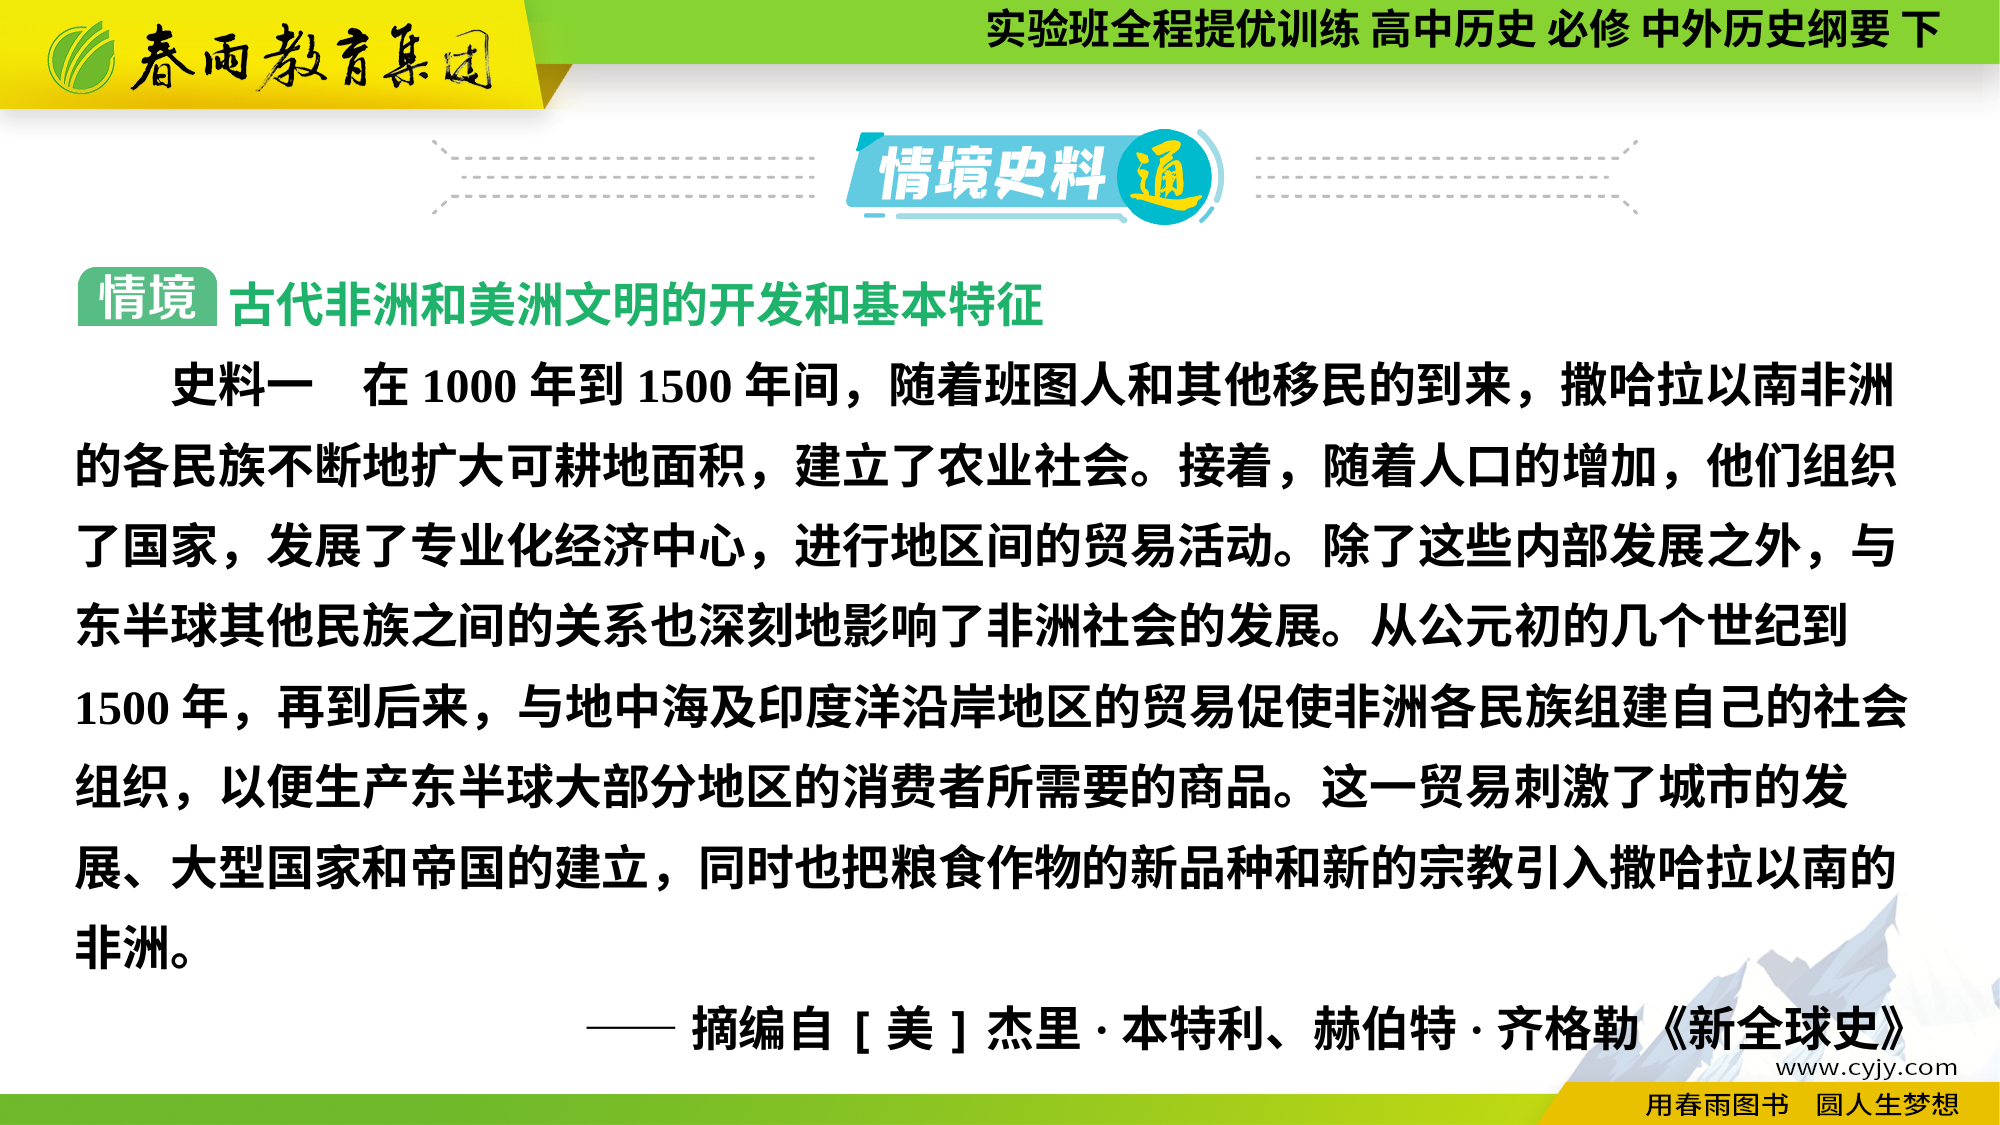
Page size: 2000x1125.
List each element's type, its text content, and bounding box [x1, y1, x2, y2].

list 古代非洲和美洲文明的开发和基本特征 史料一 在1000年到1500年间，随着班图人和其他移民的到来，撒哈拉以南非洲的各民族不断地扩大可耕地面积，建立了农业社会。接着，随着人口的增加，他们组织了国家，发展了专业化经济中心，进行地区间的贸易活动。除了这些内部发展之外，与东半球其他民族之间的关系也深刻地影响了非洲社会的发展。从公元初的几个世纪到1500年，再到后来，与地中海及印度洋沿岸地区的贸易促使非洲各民族组建自己的社会组织，以便生产东半球大部分地区的消费者所需要的商品。这一贸易刺激了城市的发展、大型国家和帝国的建立，同时也把粮食作物的新品种和新的宗教引入撒哈拉以南的 非洲。 ——摘编自[美]杰里·本特利、赫伯特·齐格勒《新全球史》 [59, 243, 1944, 1072]
picture [0, 0, 2000, 1125]
